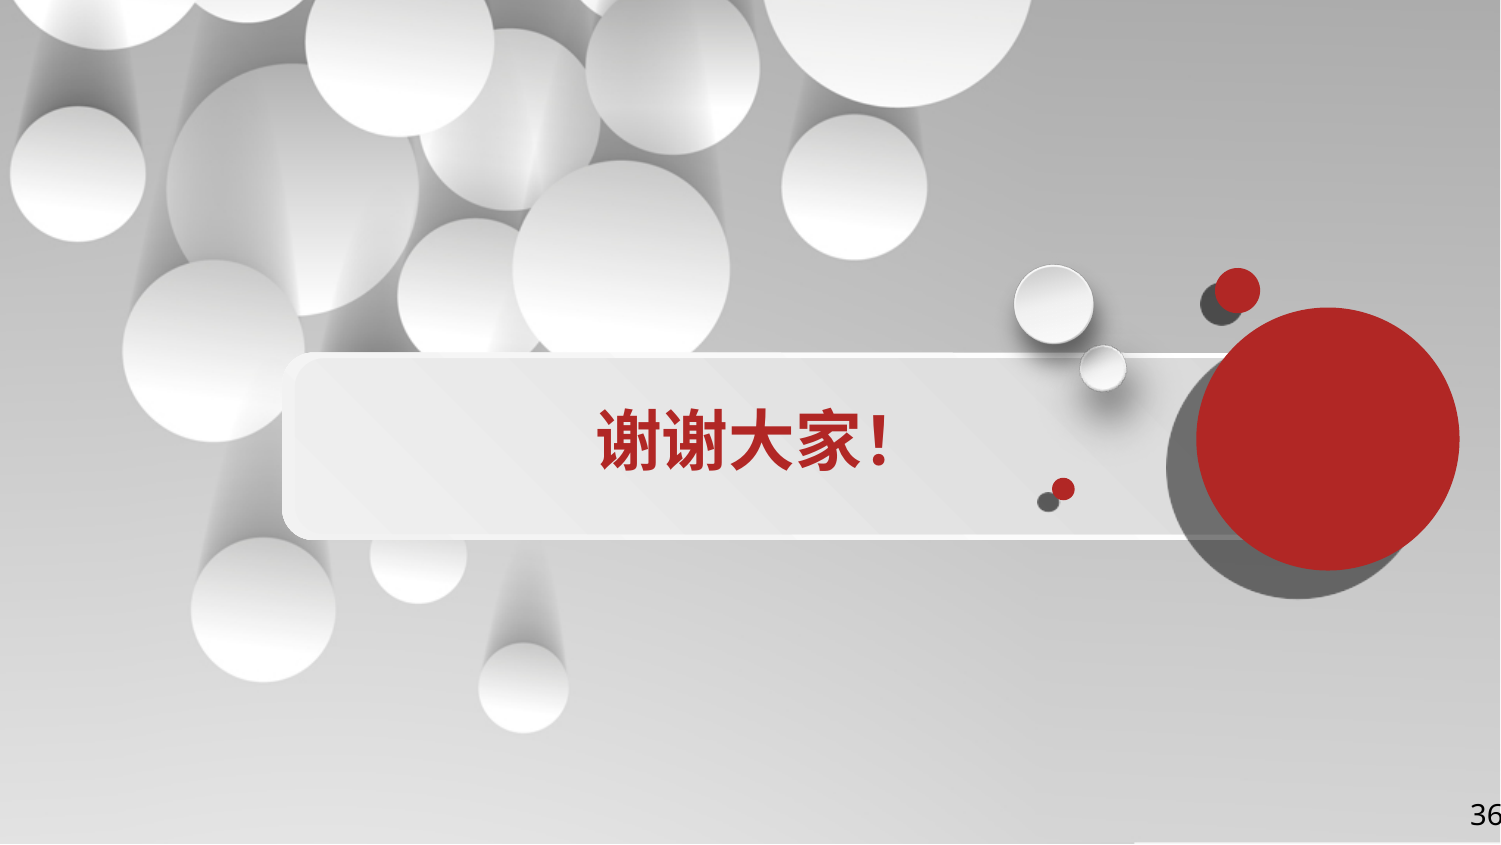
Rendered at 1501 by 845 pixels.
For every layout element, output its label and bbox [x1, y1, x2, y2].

text_box [282, 352, 1296, 540]
picture [0, 0, 1501, 844]
